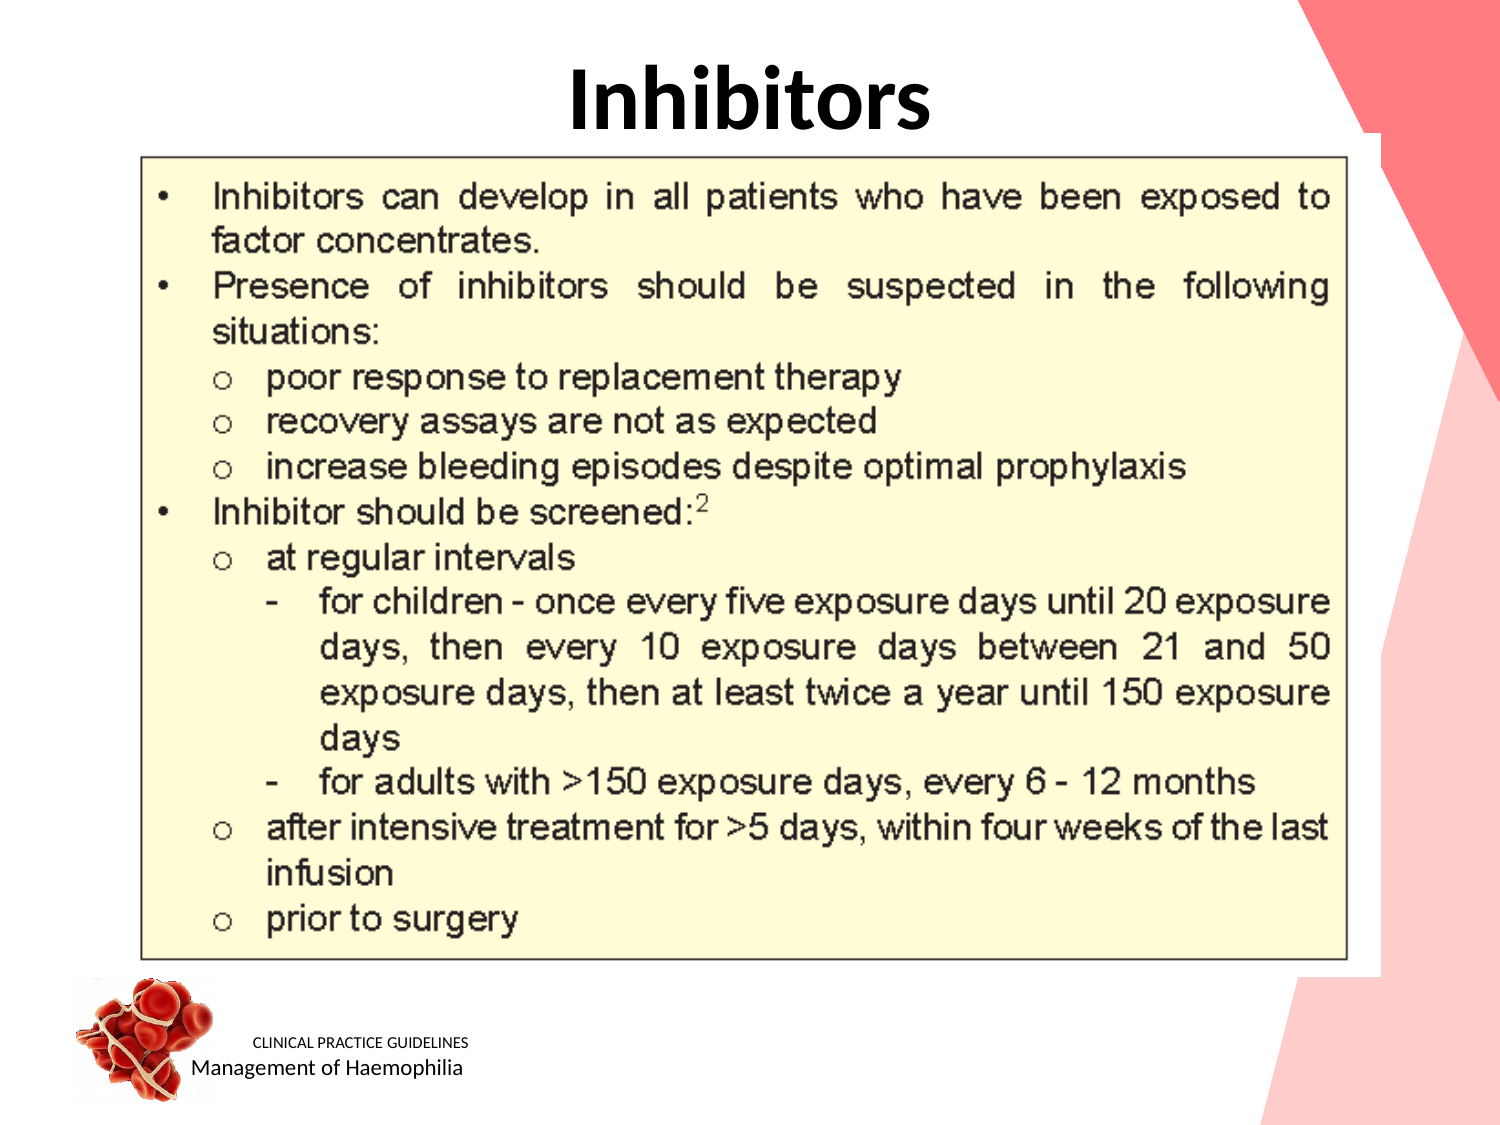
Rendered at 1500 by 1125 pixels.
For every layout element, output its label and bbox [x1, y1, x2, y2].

picture [119, 133, 1381, 978]
text_box [74, 0, 1500, 1125]
